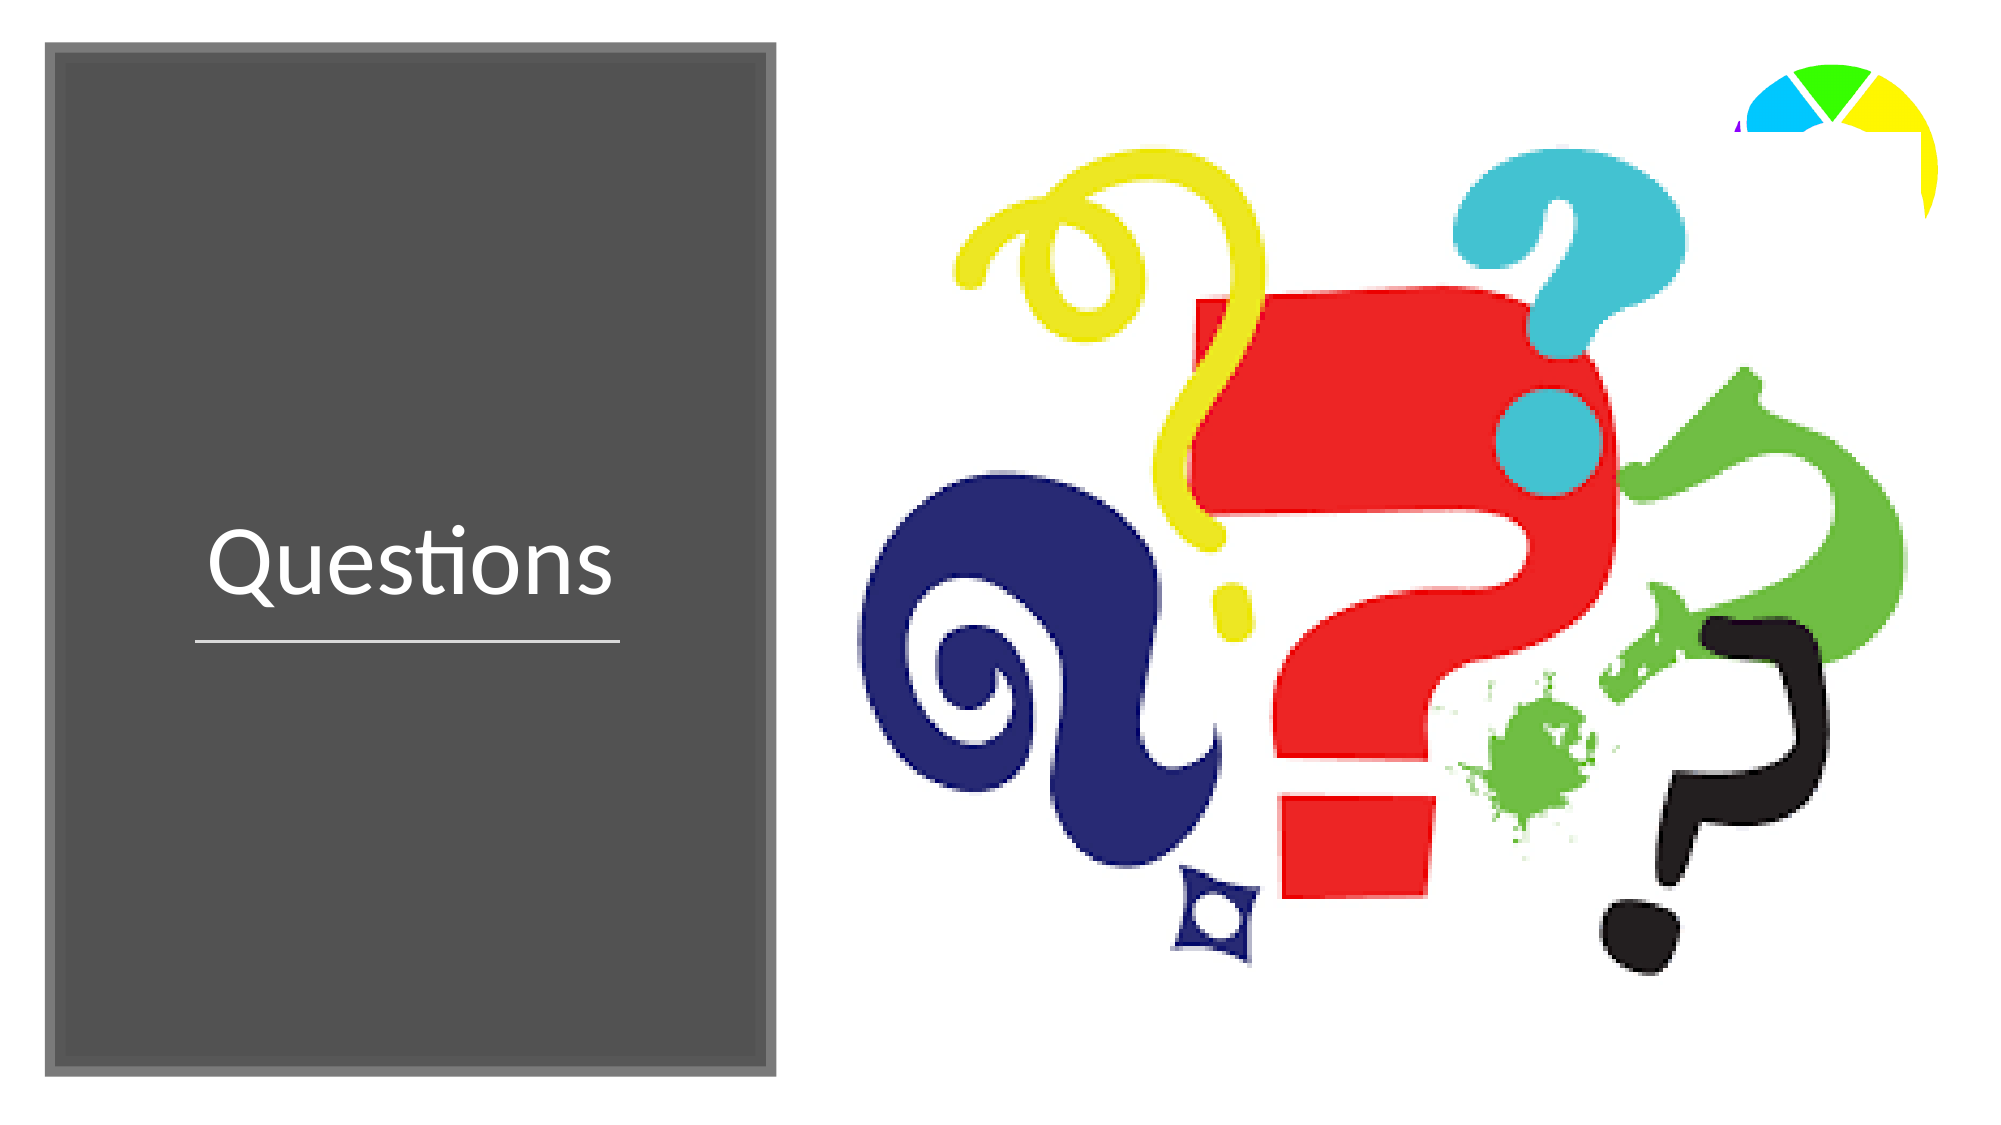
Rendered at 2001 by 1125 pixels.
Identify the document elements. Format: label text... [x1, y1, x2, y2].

title Questions [110, 149, 711, 624]
picture [845, 29, 1973, 994]
text_box [54, 52, 767, 1067]
